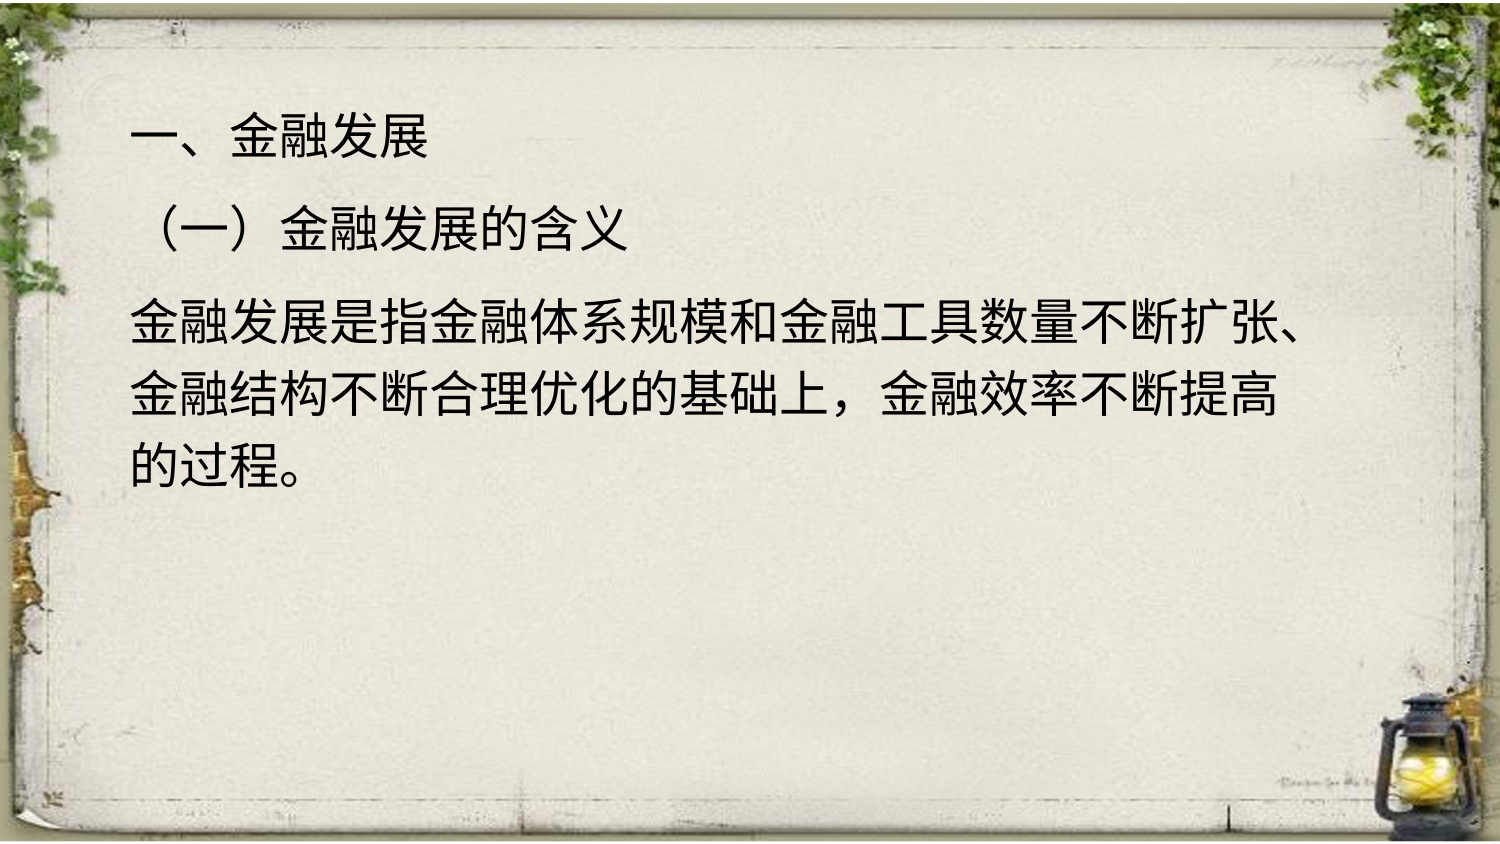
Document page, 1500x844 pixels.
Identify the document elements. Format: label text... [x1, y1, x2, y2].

list 一、金融发展 （一）金融发展的含义 金融发展是指金融体系规模和金融工具数量不断扩张、金融结构不断合理优化的基础上，金融效率不断提高的过程。 [114, 85, 1340, 803]
picture [0, 0, 1500, 844]
